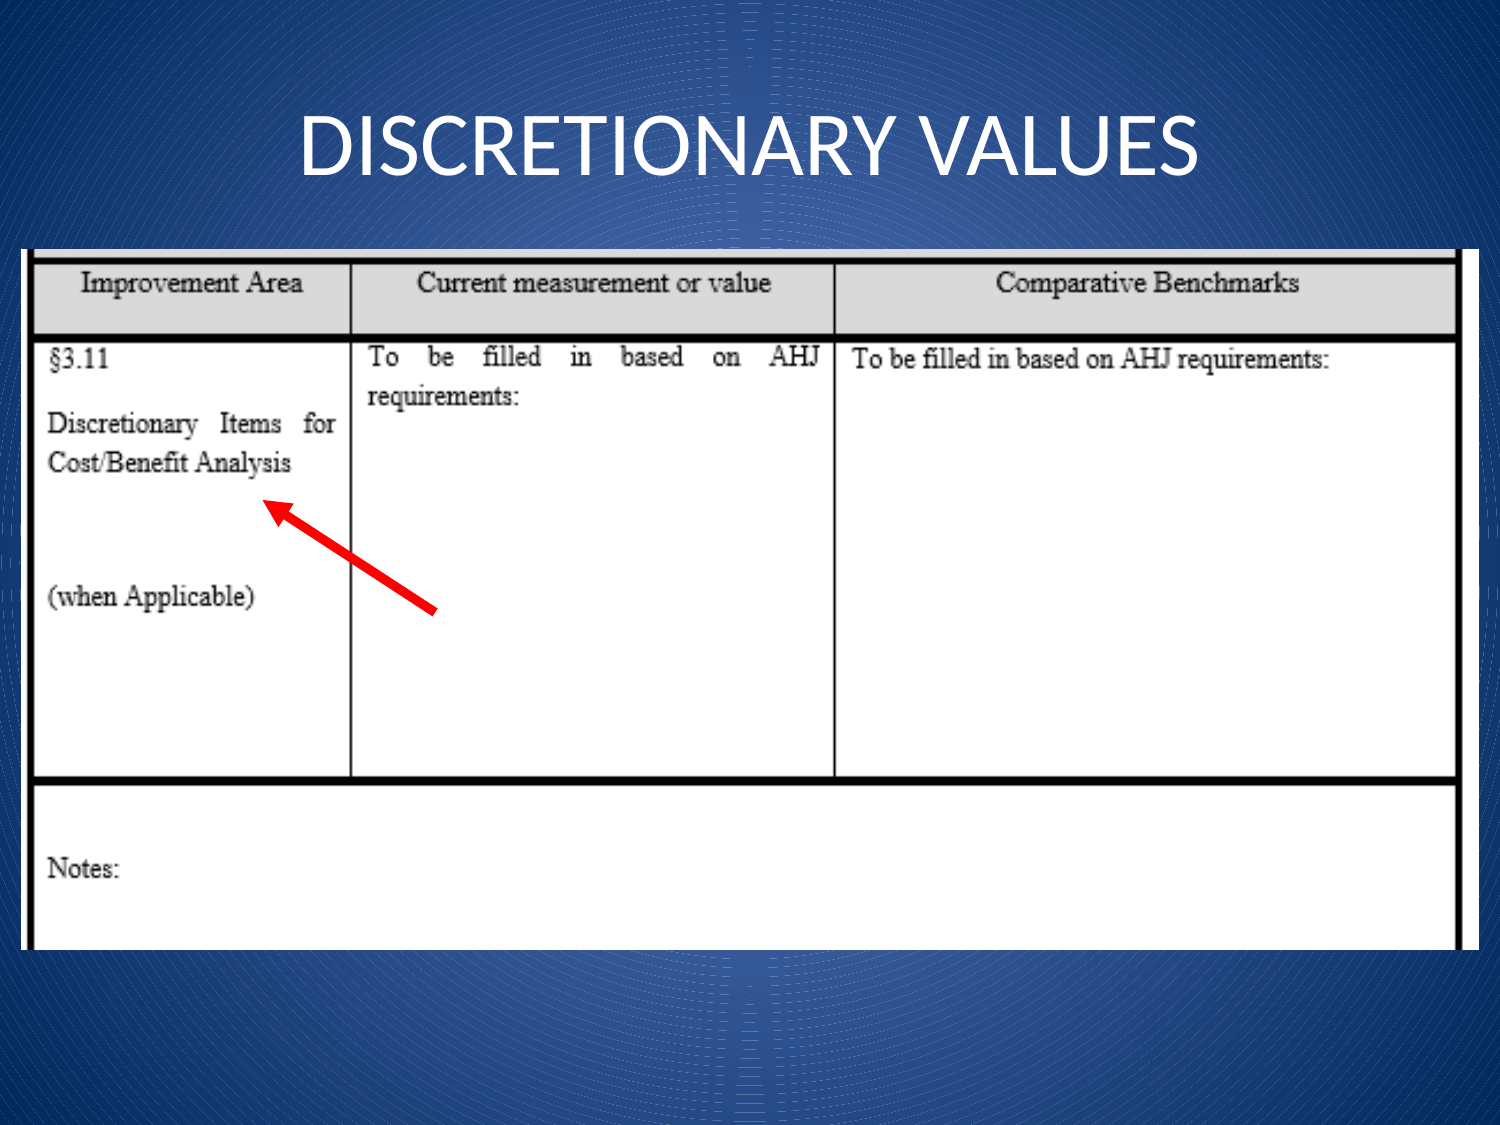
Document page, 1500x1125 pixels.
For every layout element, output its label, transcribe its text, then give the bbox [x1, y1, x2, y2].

title Discretionary VALUES [75, 45, 1425, 233]
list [20, 249, 1479, 951]
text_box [262, 499, 436, 613]
